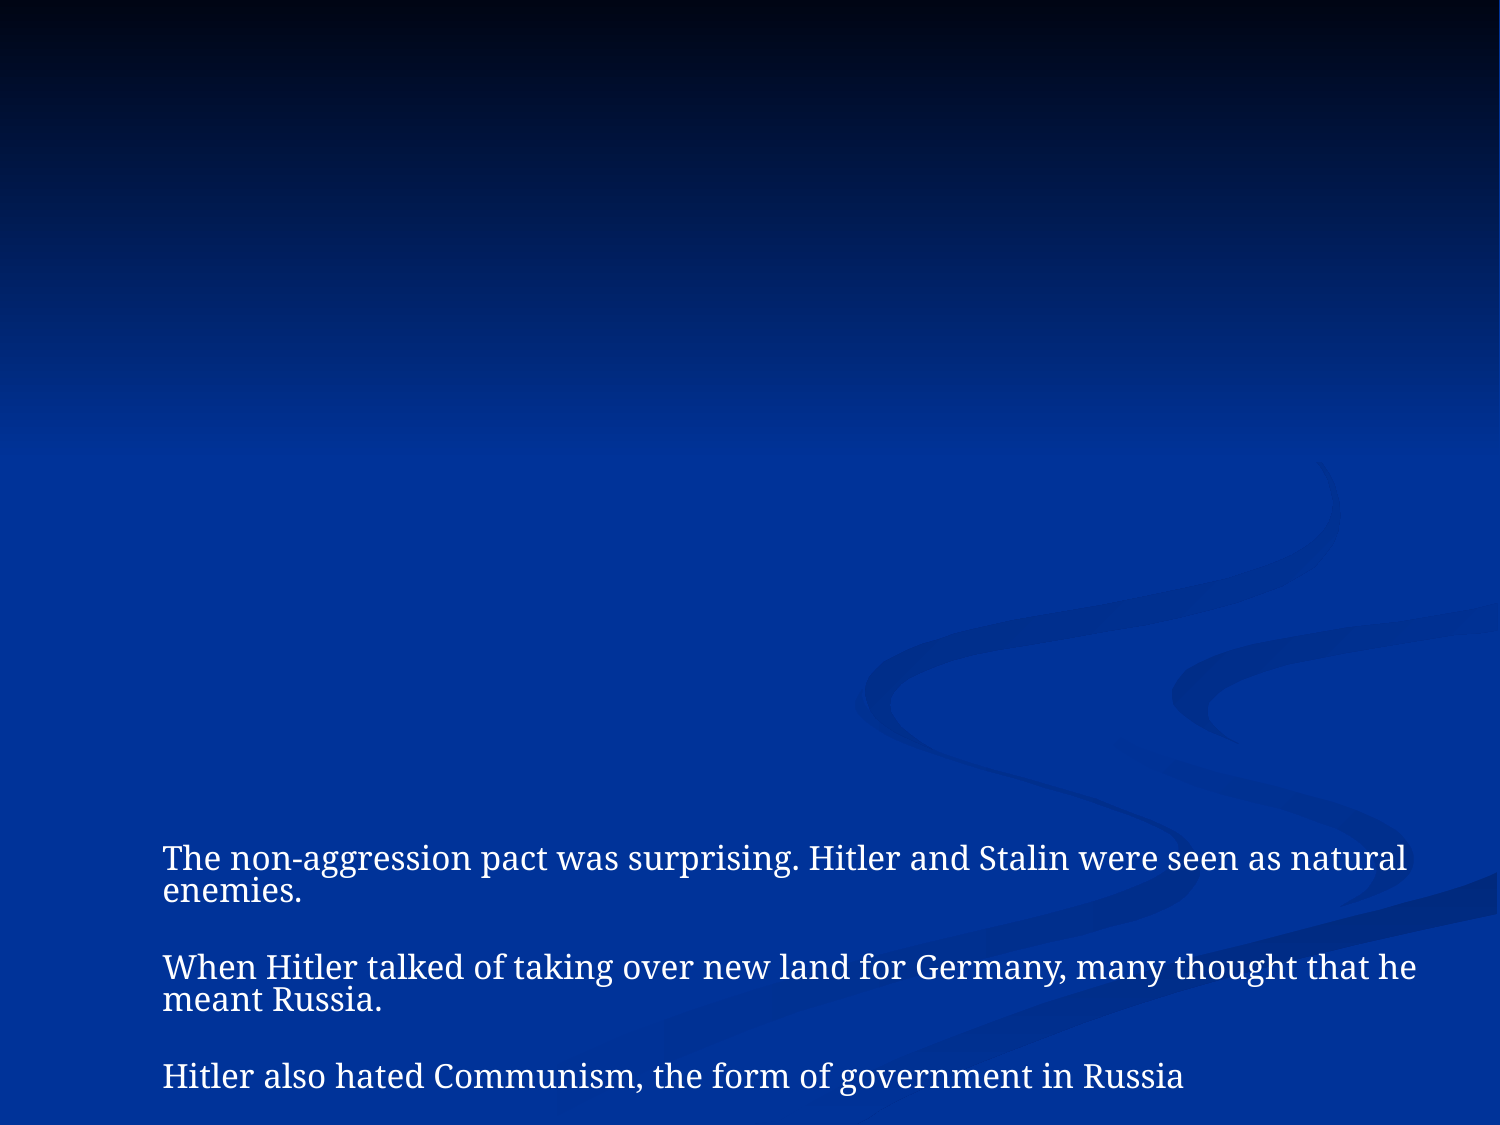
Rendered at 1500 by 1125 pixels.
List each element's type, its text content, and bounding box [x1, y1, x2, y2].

text_box The non-aggression pact was surprising. Hitler and Stalin were seen as natural enemies. When Hitler talked of taking over new land for Germany, many thought that he meant Russia. Hitler also hated Communism, the form of government in Russia [147, 837, 1447, 1125]
